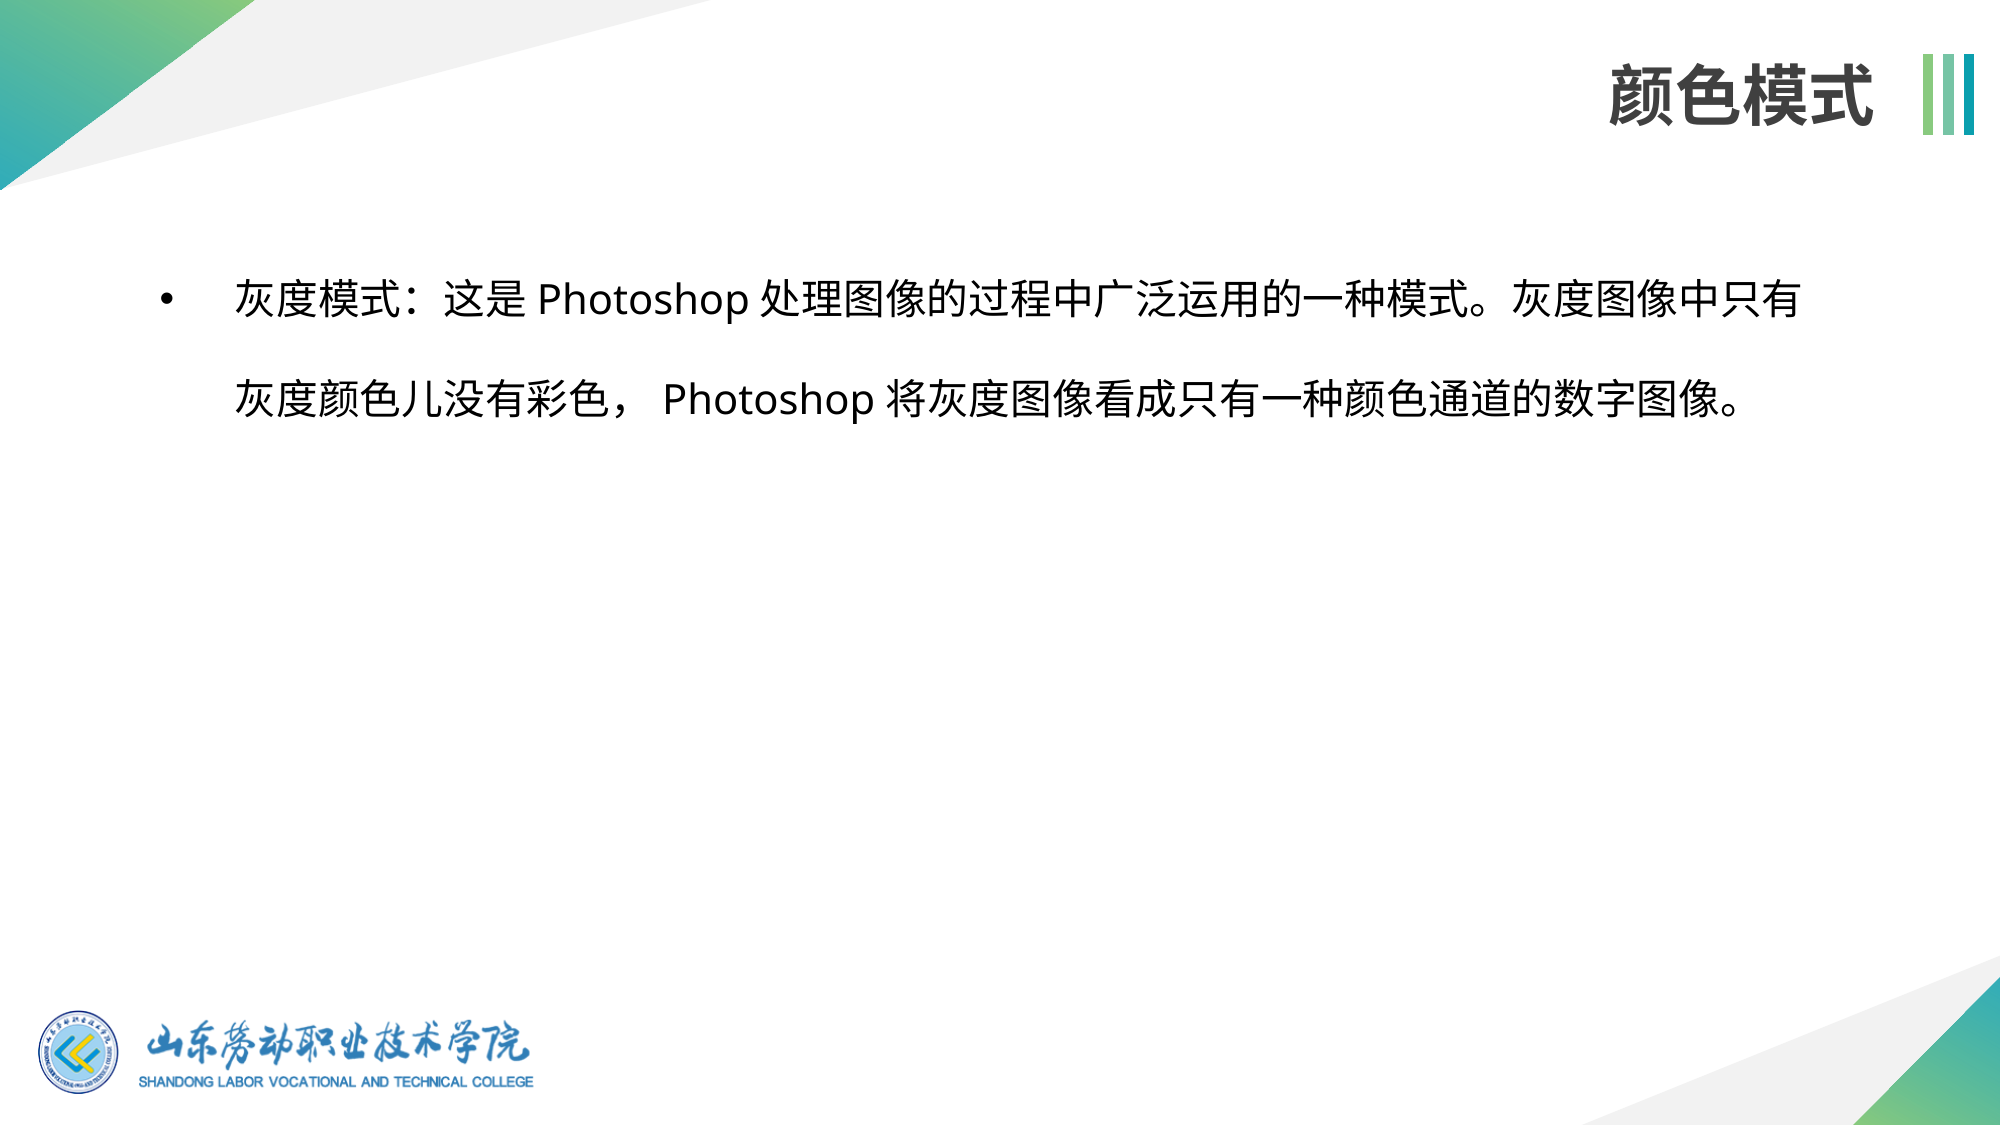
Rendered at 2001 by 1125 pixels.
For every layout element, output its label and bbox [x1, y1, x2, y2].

text_box [1928, 54, 1969, 136]
text_box [0, 0, 2000, 1125]
picture [38, 1010, 550, 1094]
